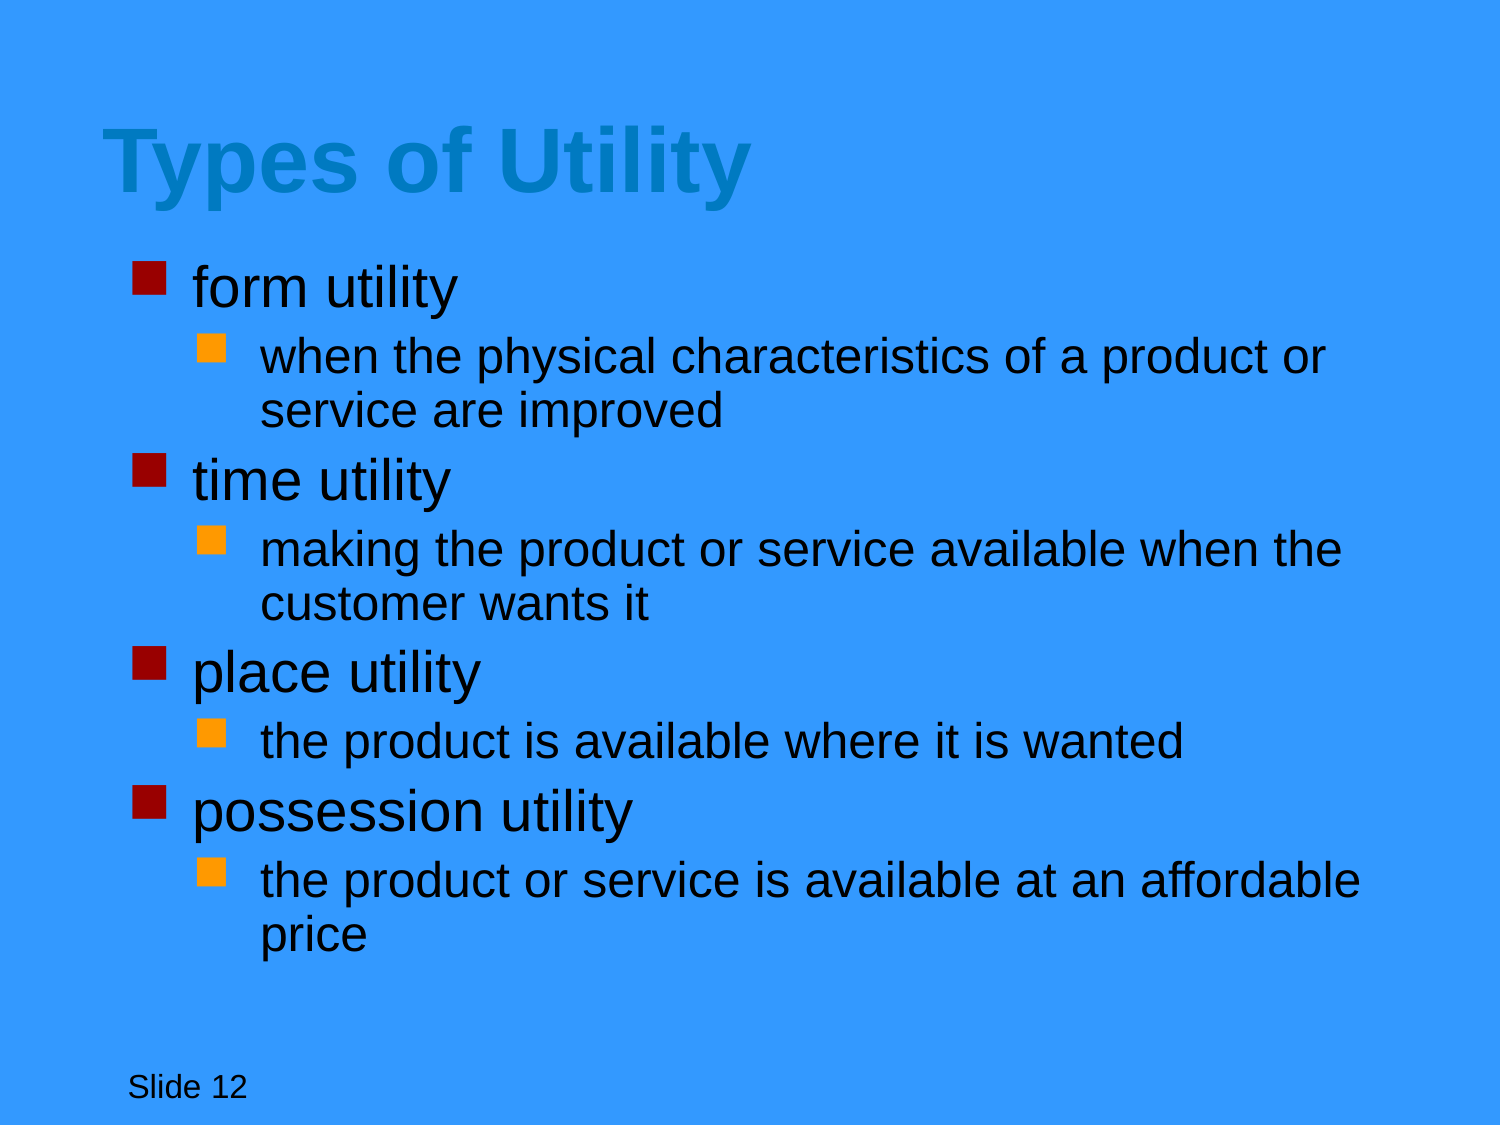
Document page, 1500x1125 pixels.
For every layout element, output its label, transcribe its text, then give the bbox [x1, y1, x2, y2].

slide_number Slide 12 [112, 1037, 425, 1113]
title Types of Utility [87, 62, 1363, 250]
list form utility when the physical characteristics of a product or service are improved time utility making the product or service available when the customer wants it place utility the product is available where it is wanted possession utility the product or service is available at an affordable price [112, 249, 1450, 988]
